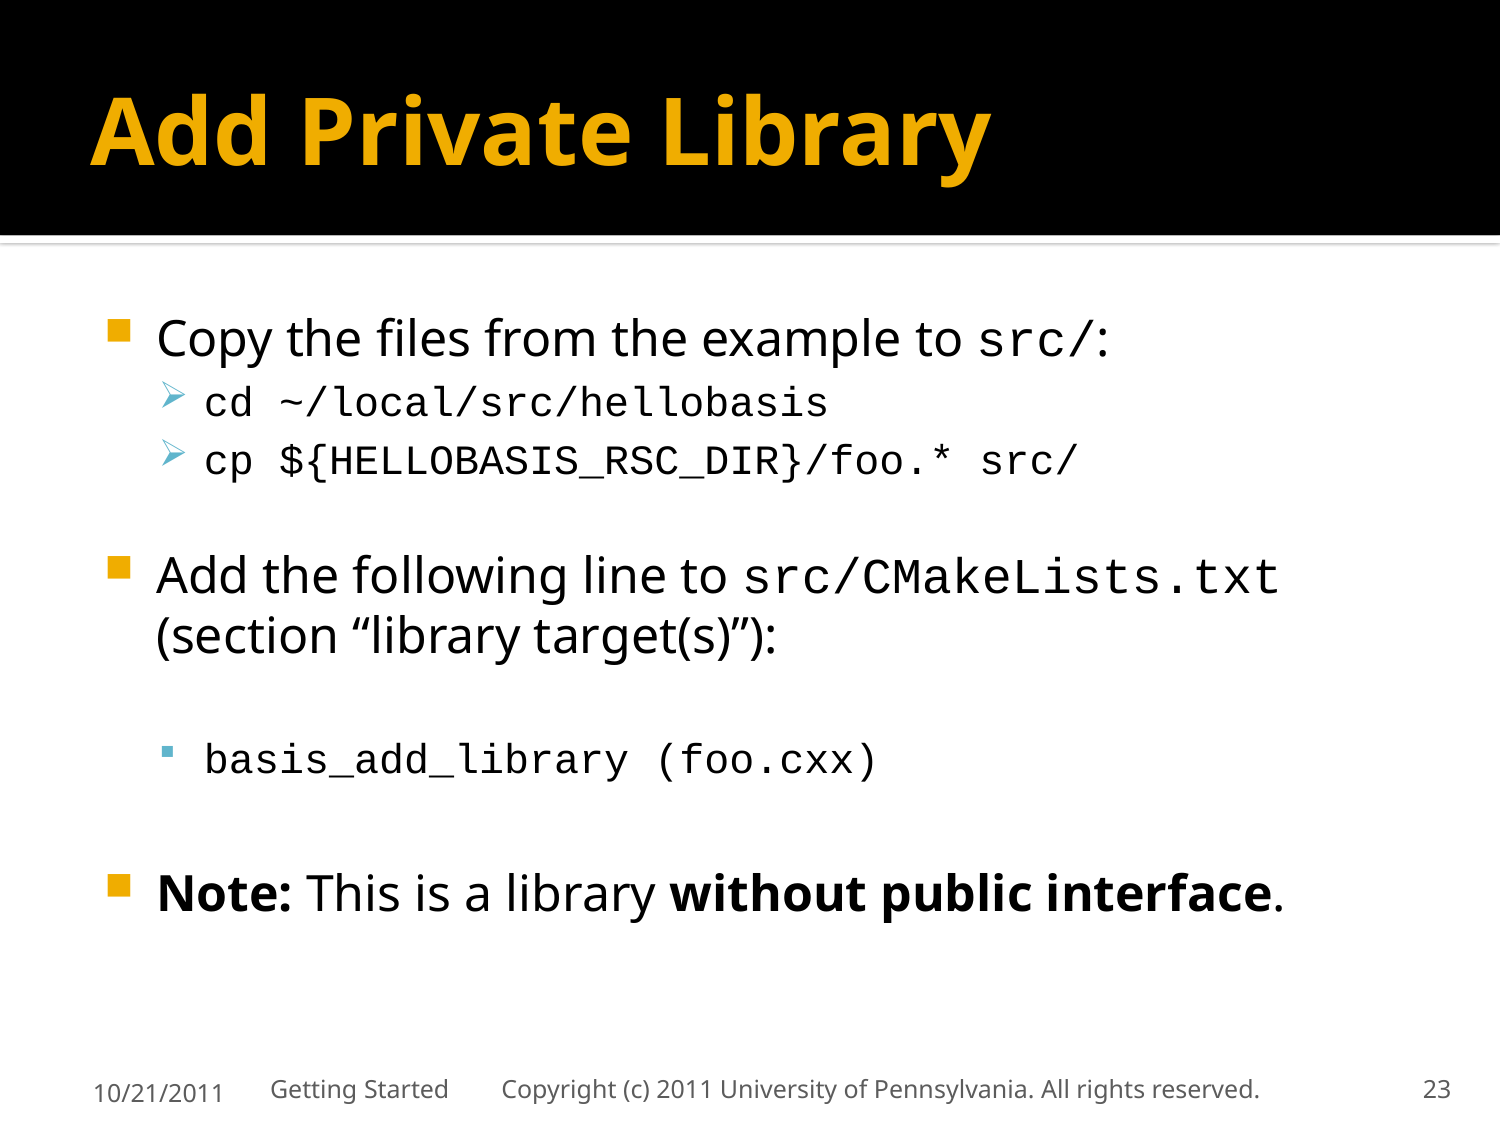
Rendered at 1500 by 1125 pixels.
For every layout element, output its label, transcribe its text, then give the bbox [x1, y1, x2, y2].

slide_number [75, 1062, 238, 1108]
title Add Private Library [75, 25, 1425, 231]
list Copy the files from the example to src/: cd ~/local/src/hellobasis cp ${HELLOBASIS_RSC_DIR}/foo.* src/ Add the following line to src/CMakeLists.txt (section “library target(s)”): basis_add_library (foo.cxx) Note: This is a library without public interface. [75, 291, 1425, 1050]
slide_number 23 [1345, 1062, 1467, 1108]
footer Getting Started Copyright (c) 2011 University of Pennsylvania. All rights reserved. [262, 1062, 1337, 1108]
